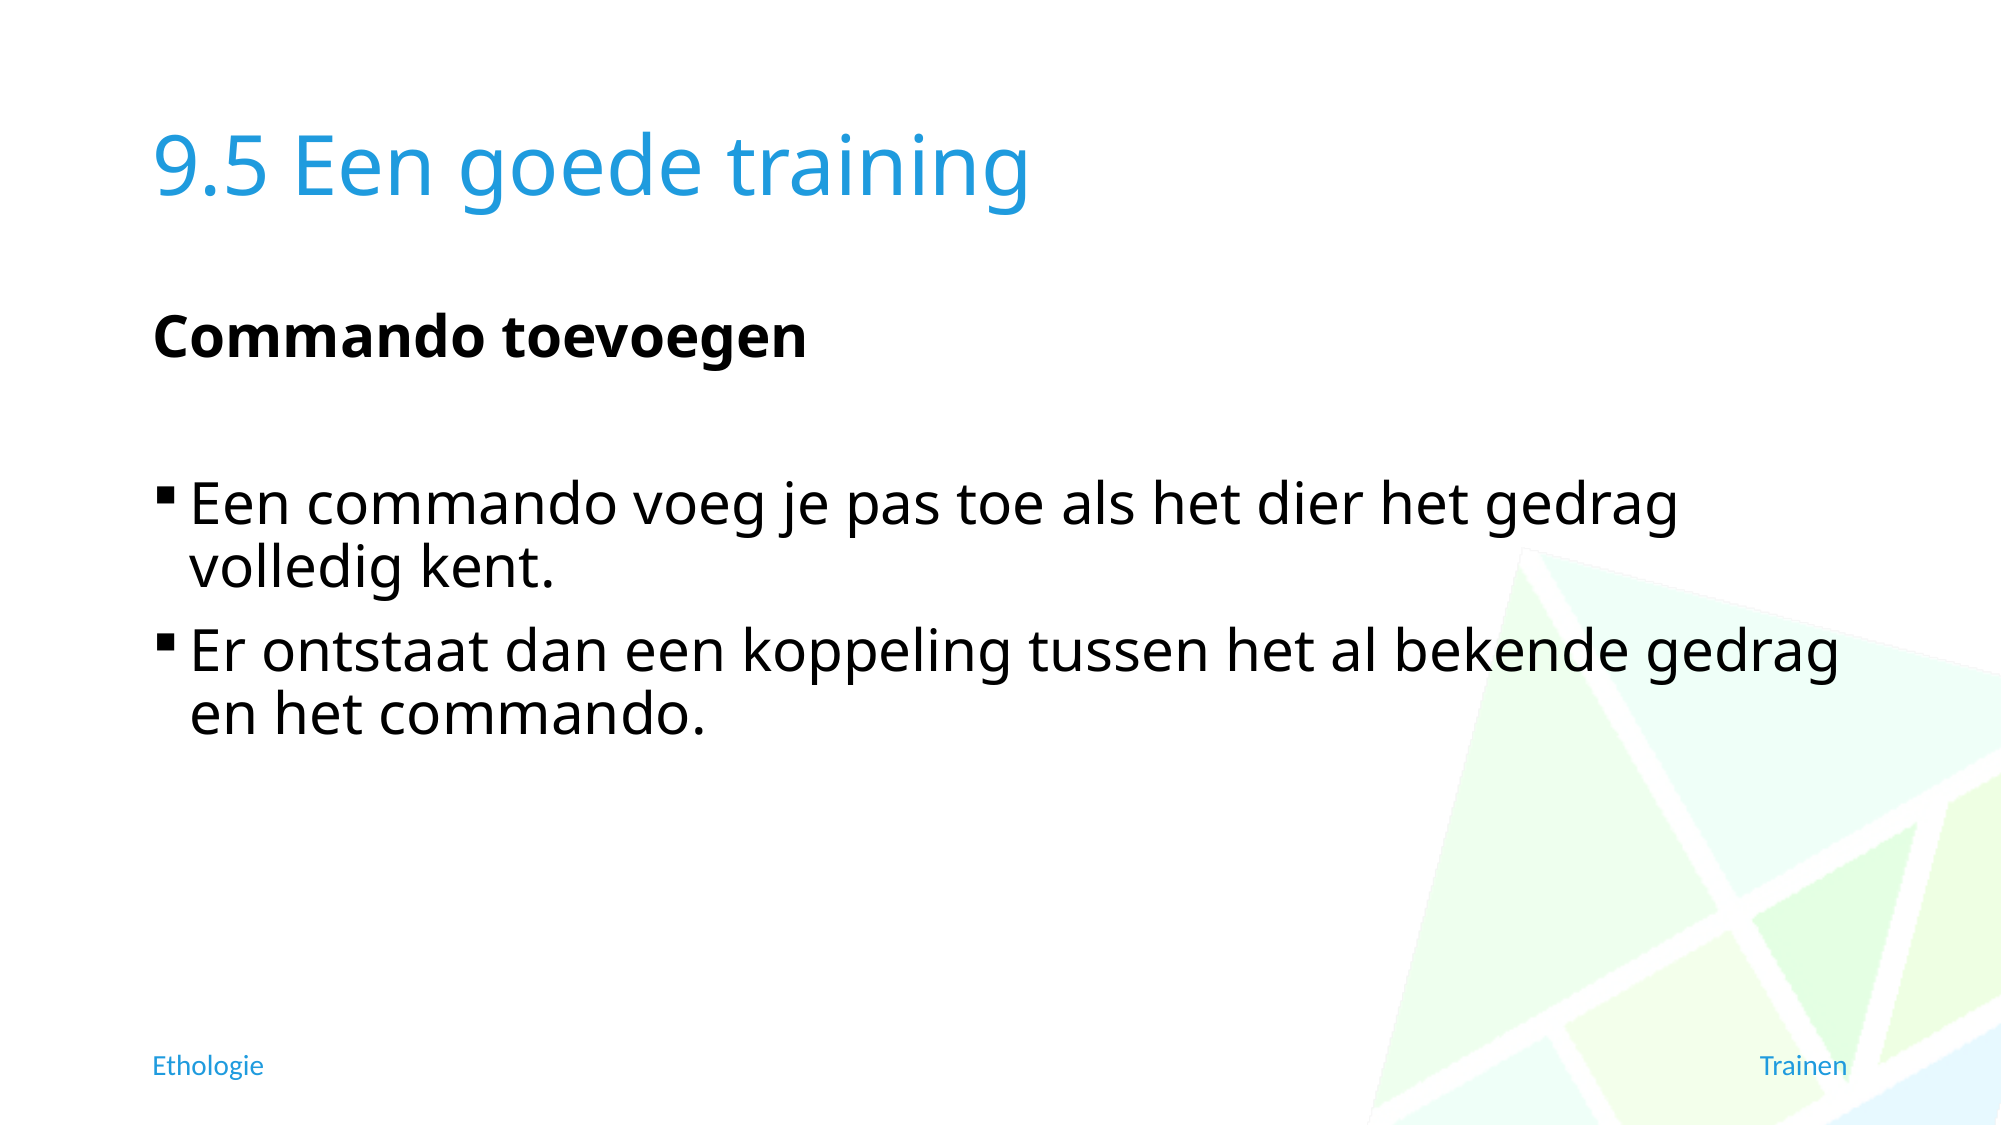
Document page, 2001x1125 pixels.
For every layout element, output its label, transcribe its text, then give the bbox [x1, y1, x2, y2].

list Ethologie [137, 1042, 588, 1103]
list Commando toevoegen Een commando voeg je pas toe als het dier het gedrag volledig kent. Er ontstaat dan een koppeling tussen het al bekende gedrag en het commando. [137, 299, 1863, 1014]
title 9.5 Een goede training [137, 59, 1863, 278]
list Trainen [1412, 1042, 1863, 1103]
